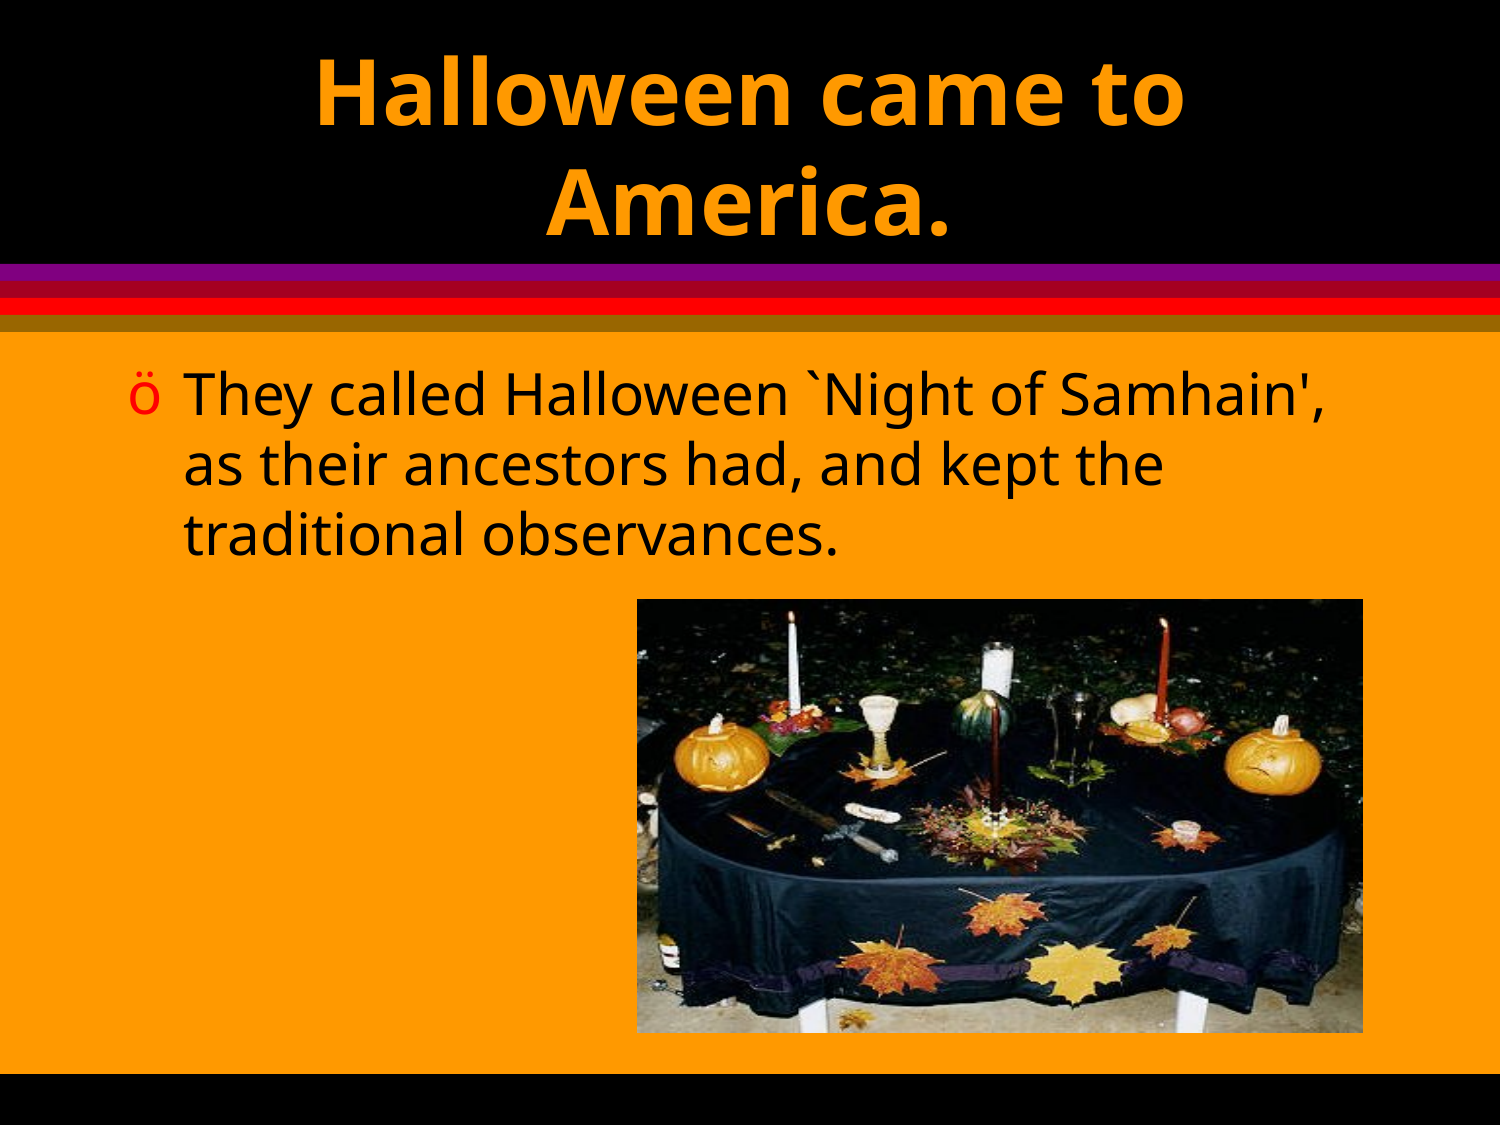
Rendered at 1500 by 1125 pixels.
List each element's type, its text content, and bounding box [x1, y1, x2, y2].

title Halloween came to America. [112, 50, 1388, 238]
list They called Halloween `Night of Samhain', as their ancestors had, and kept the traditional observances. [112, 350, 1388, 1025]
picture [637, 599, 1363, 1034]
